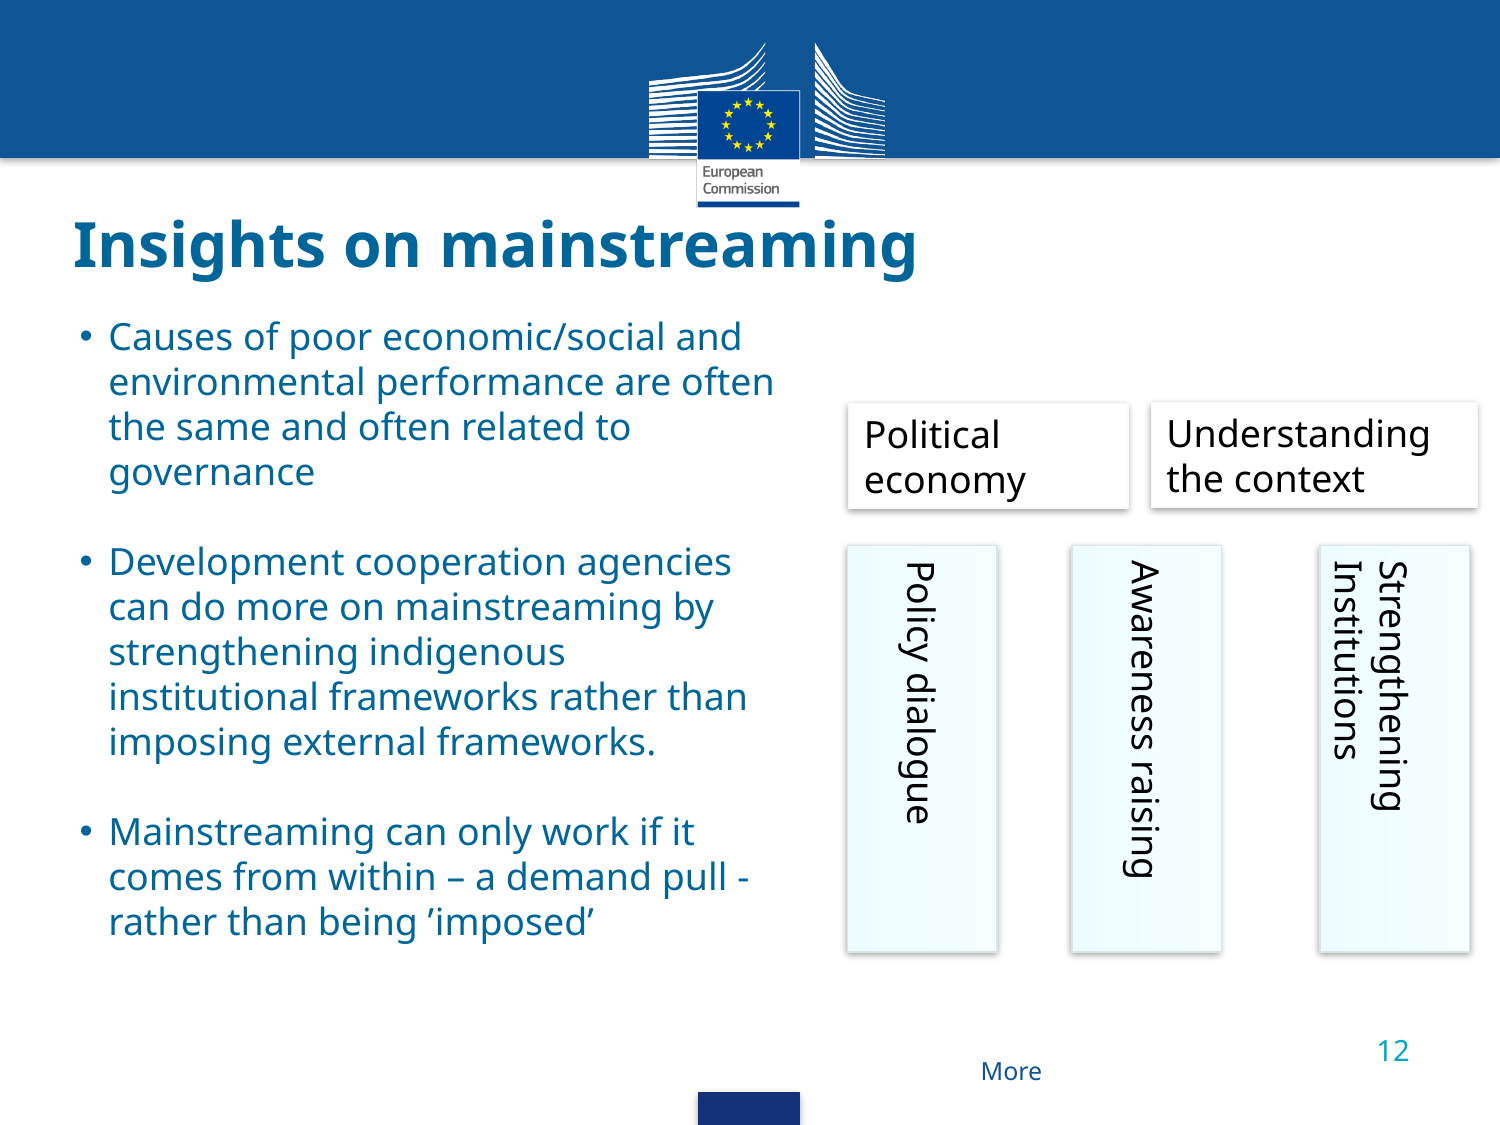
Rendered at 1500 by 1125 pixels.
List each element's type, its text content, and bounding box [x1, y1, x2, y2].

text_box Strengthening Institutions [1319, 545, 1470, 953]
text_box Policy dialogue [847, 545, 998, 953]
text_box More [965, 1048, 1064, 1093]
slide_number 12 [1074, 1024, 1426, 1103]
text_box Understanding the context [1151, 402, 1478, 508]
text_box Insights on mainstreaming [0, 197, 1406, 288]
text_box Causes of poor economic/social and environmental performance are often the same and often related to governance Development cooperation agencies can do more on mainstreaming by strengthening indigenous institutional frameworks rather than imposing external frameworks. Mainstreaming can only work if it comes from within – a demand pull - rather than being ’imposed’ [64, 306, 798, 951]
text_box Political economy [848, 403, 1129, 509]
picture [649, 42, 885, 197]
text_box Awareness raising [1071, 545, 1222, 953]
